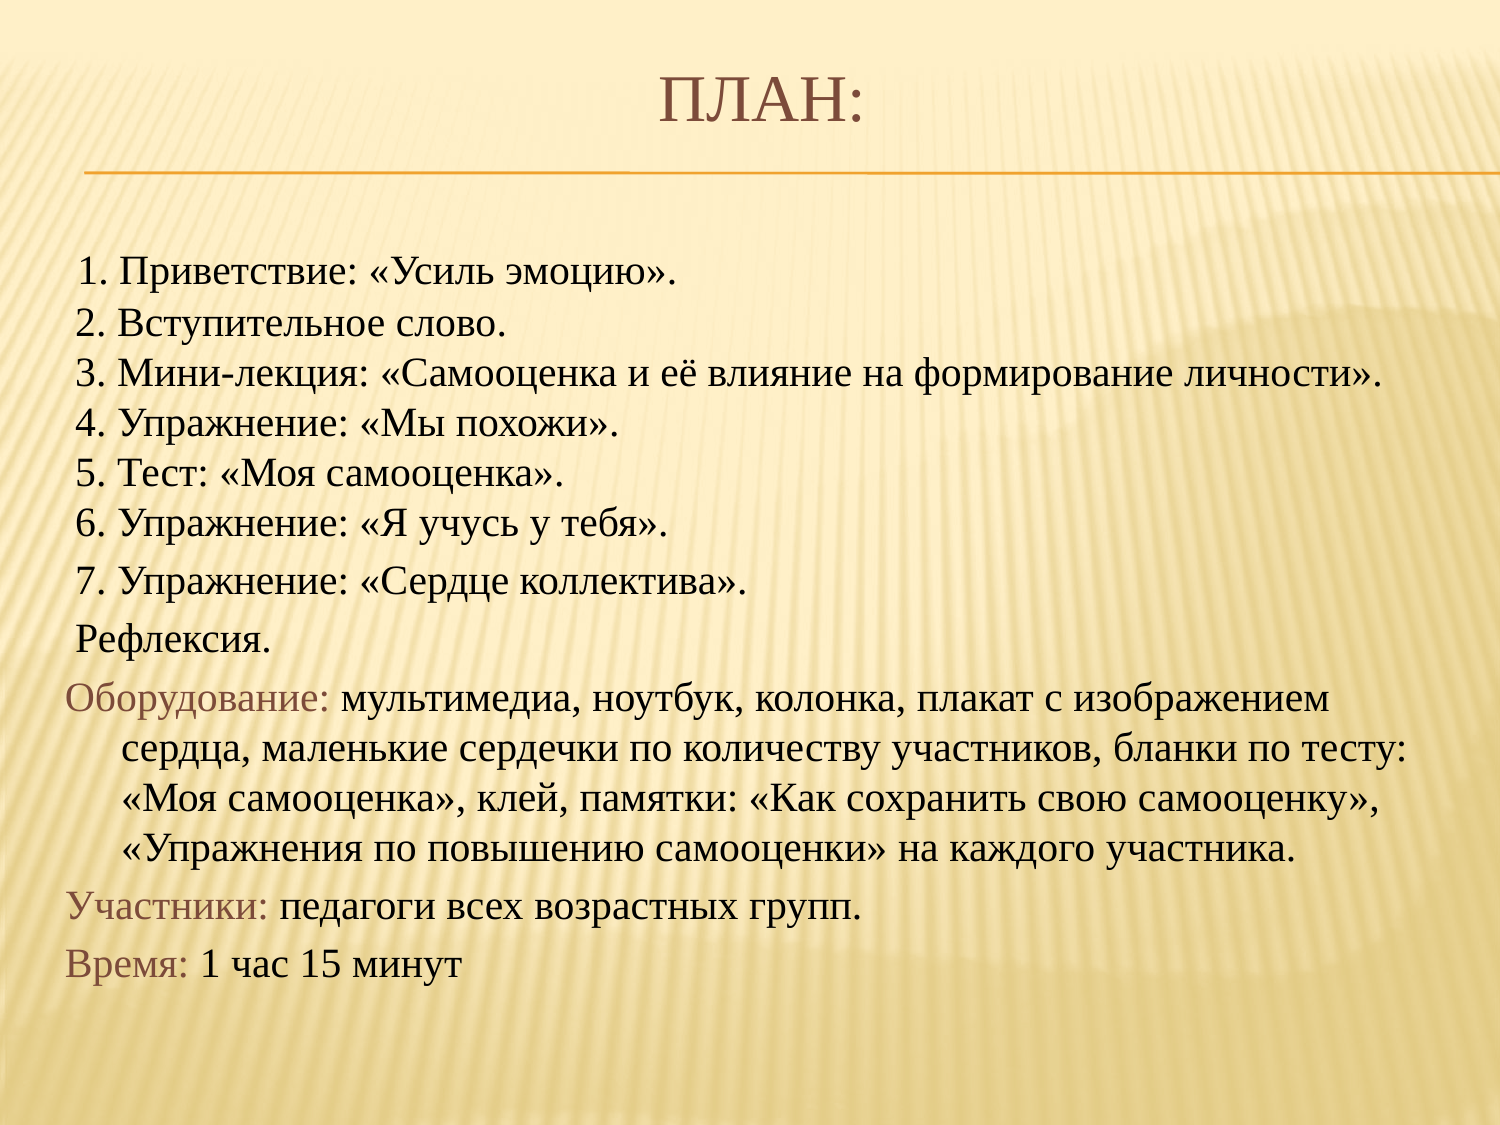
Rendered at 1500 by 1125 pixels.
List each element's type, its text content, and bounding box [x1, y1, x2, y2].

list ПЛАН: 1. Приветствие: «Усиль эмоцию». 2. Вступительное слово. 3. Мини-лекция: «Самооценка и её влияние на формирование личности». 4. Упражнение: «Мы похожи». 5. Тест: «Моя самооценка». 6. Упражнение: «Я учусь у тебя». 7. Упражнение: «Сердце коллектива». Рефлексия. Оборудование: мультимедиа, ноутбук, колонка, плакат с изображением сердца, маленькие сердечки по количеству участников, бланки по тесту: «Моя самооценка», клей, памятки: «Как сохранить свою самооценку», «Упражнения по повышению самооценки» на каждого участника. Участники: педагоги всех возрастных групп. Время: 1 час 15 минут [50, 46, 1475, 1125]
